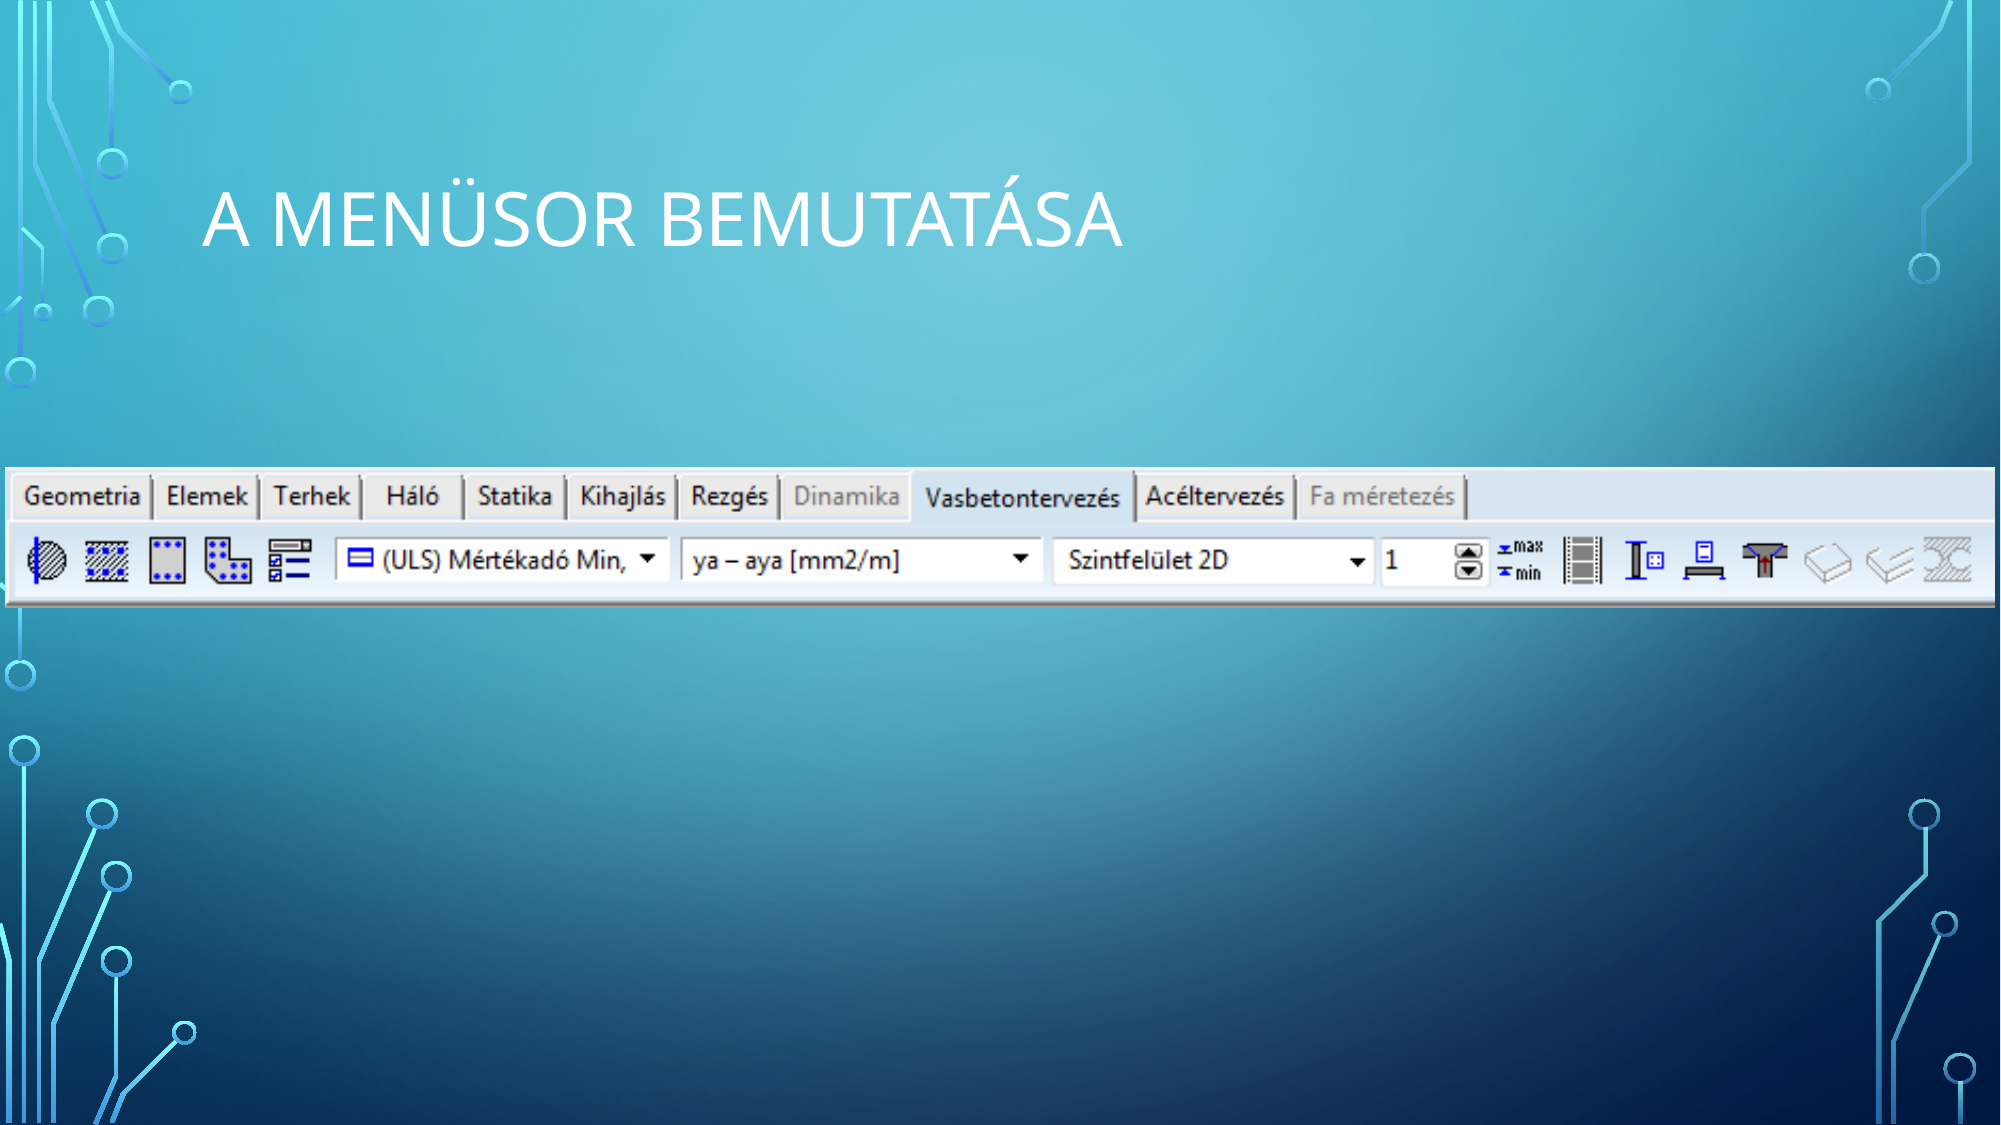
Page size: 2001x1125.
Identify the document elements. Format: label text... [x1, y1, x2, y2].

title A menüsor bemutatása [187, 101, 1813, 344]
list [4, 466, 1996, 609]
